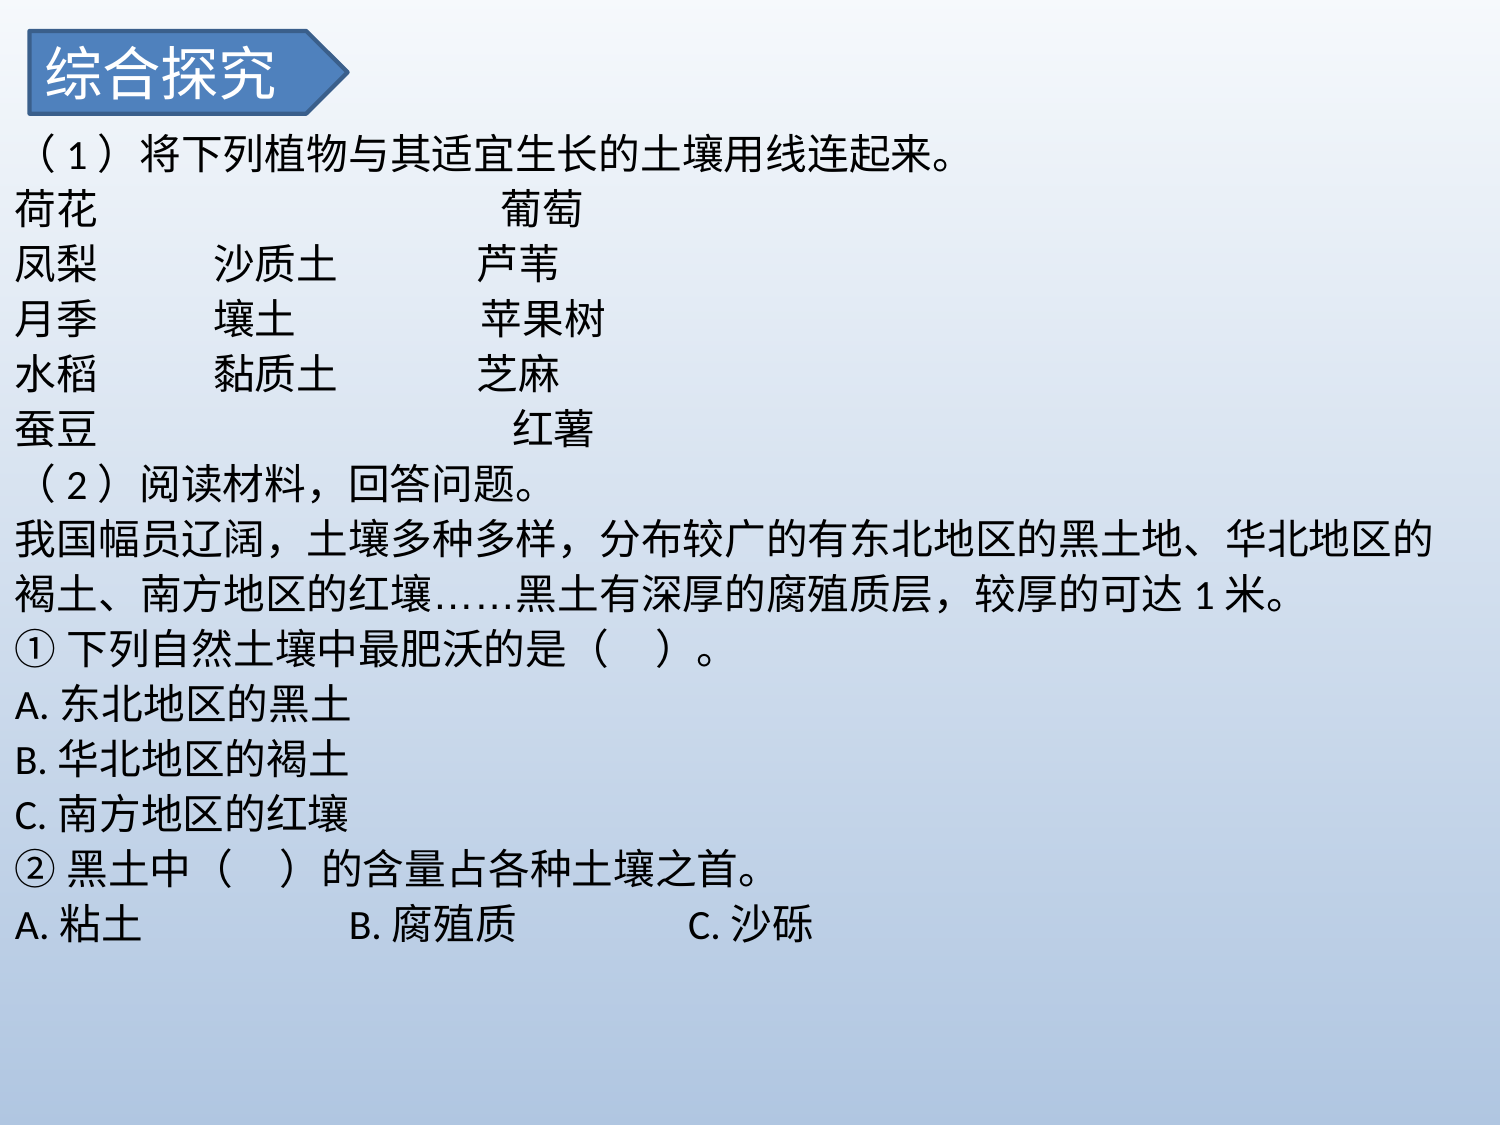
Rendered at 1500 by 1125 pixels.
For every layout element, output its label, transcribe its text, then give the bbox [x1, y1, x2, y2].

text_box （1）将下列植物与其适宜生长的土壤用线连起来。 荷花 葡萄 凤梨 沙质土 芦苇 月季 壤土 苹果树 水稻 黏质土 芝麻 蚕豆 红薯 （2）阅读材料，回答问题。 我国幅员辽阔，土壤多种多样，分布较广的有东北地区的黑土地、华北地区的褐土、南方地区的红壤……黑土有深厚的腐殖质层，较厚的可达1米。 ①下列自然土壤中最肥沃的是（ ）。 A.东北地区的黑土 B.华北地区的褐土 C.南方地区的红壤 ②黑土中（ ）的含量占各种土壤之首。 A.粘土 B.腐殖质 C.沙砾 [0, 115, 1473, 955]
text_box 综合探究 [27, 28, 350, 116]
